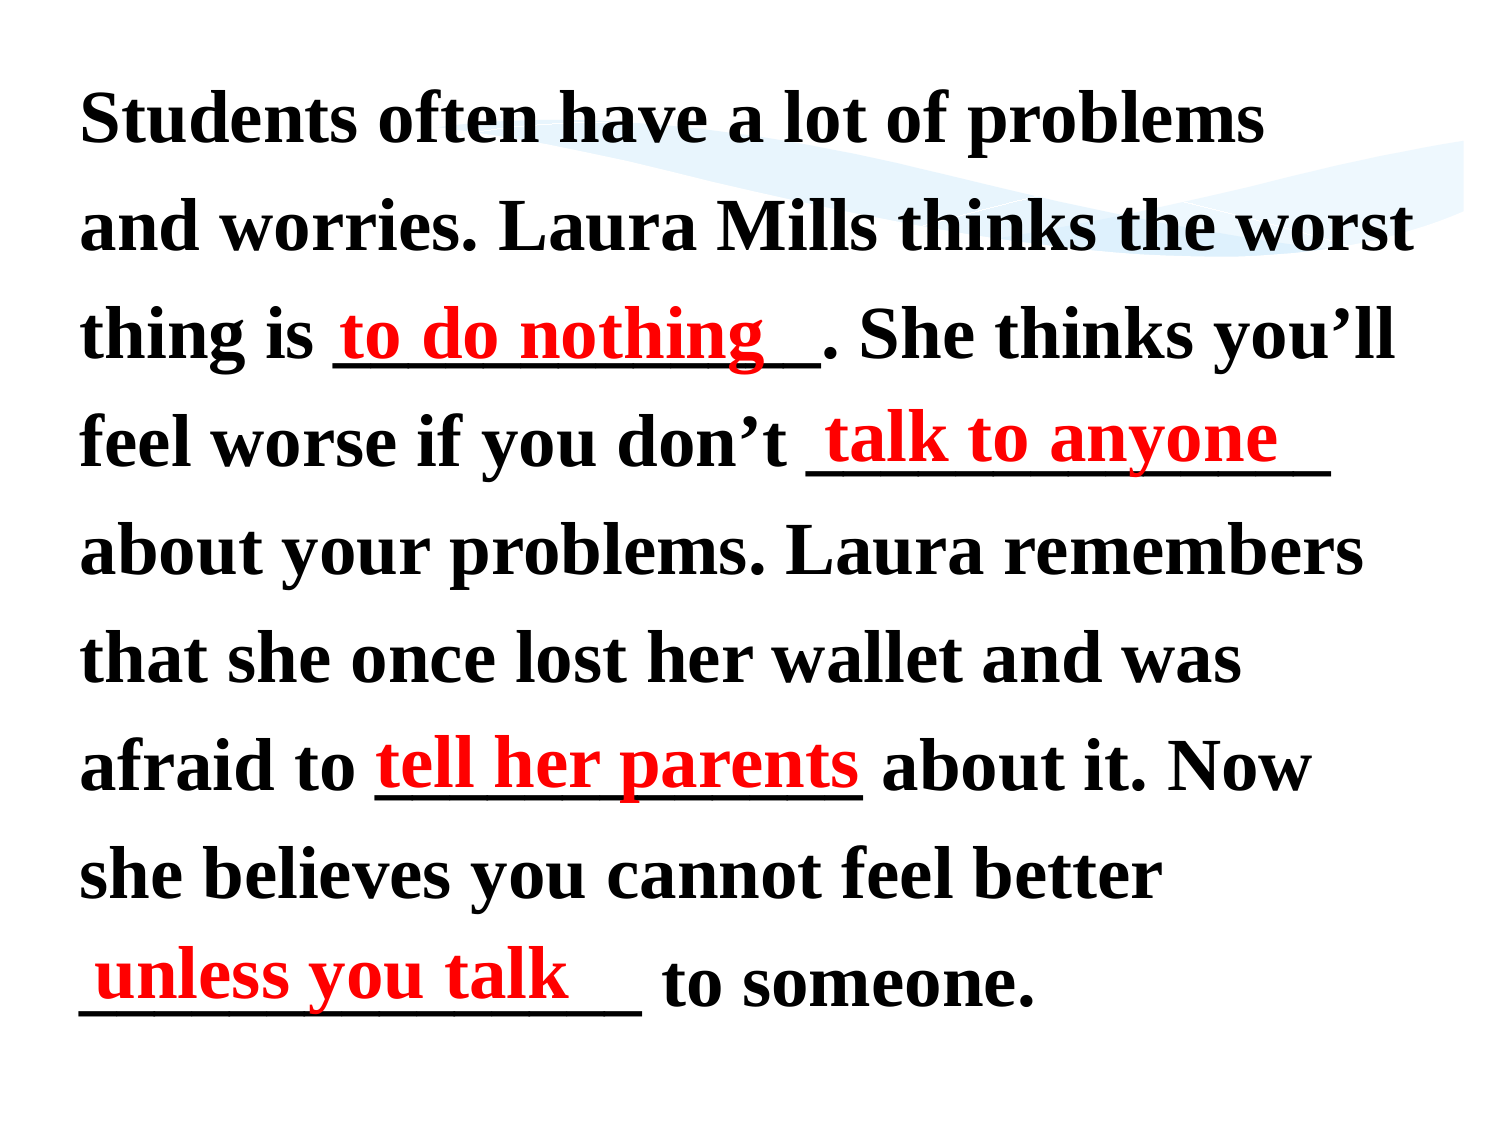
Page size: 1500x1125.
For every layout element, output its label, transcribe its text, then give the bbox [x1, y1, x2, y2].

text_box unless you talk [79, 916, 585, 1022]
text_box Students often have a lot of problems and worries. Laura Mills thinks the worst thing is _____________. She thinks you’ll feel worse if you don’t ______________ about your problems. Laura remembers that she once lost her wallet and was afraid to _____________ about it. Now she believes you cannot feel better _______________ to someone. [65, 42, 1436, 1029]
text_box to do nothing [325, 266, 845, 381]
text_box talk to anyone [809, 361, 1361, 485]
text_box tell her parents [360, 696, 892, 810]
